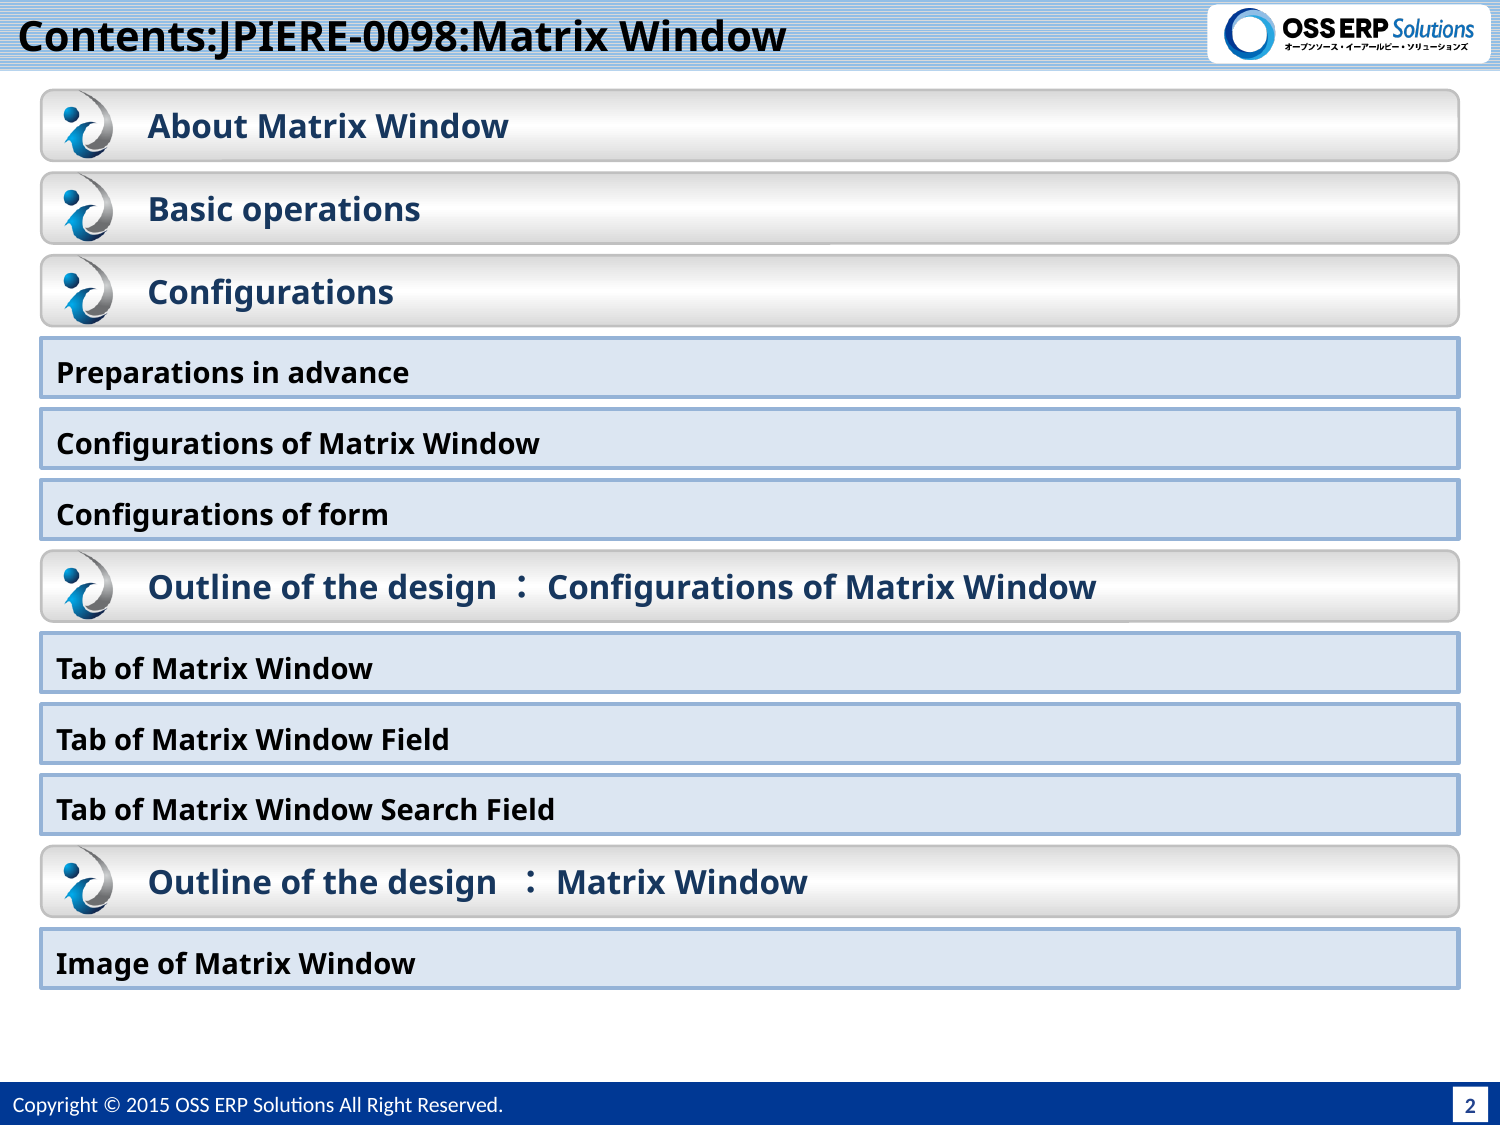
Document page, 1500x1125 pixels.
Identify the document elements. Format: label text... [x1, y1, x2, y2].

picture [52, 89, 118, 162]
picture [1353, 8, 1474, 60]
text_box Basic operations [118, 172, 1459, 244]
text_box About Matrix Window [41, 90, 50, 160]
text_box Configurations of Matrix Window [39, 407, 1461, 470]
text_box Configurations [41, 255, 50, 325]
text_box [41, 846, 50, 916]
text_box Outline of the design ：Matrix Window [118, 845, 1459, 917]
text_box Configurations of form [39, 478, 1461, 541]
text_box Configurations [119, 255, 1459, 327]
picture [52, 255, 118, 327]
picture [52, 172, 118, 244]
picture [52, 845, 118, 917]
picture [52, 550, 118, 622]
text_box Image of Matrix Window [39, 927, 1461, 990]
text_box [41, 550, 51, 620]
text_box Tab of Matrix Window Field [39, 702, 1461, 765]
title Contents:JPIERE-0098:Matrix Window [2, 0, 1353, 70]
text_box Preparations in advance [39, 336, 1461, 399]
text_box Outline of the design：Configurations of Matrix Window [118, 550, 1459, 622]
text_box About Matrix Window [118, 89, 1459, 161]
text_box Tab of Matrix Window Search Field [39, 773, 1461, 836]
text_box Tab of Matrix Window [39, 631, 1461, 694]
text_box Basic operations [41, 172, 51, 242]
